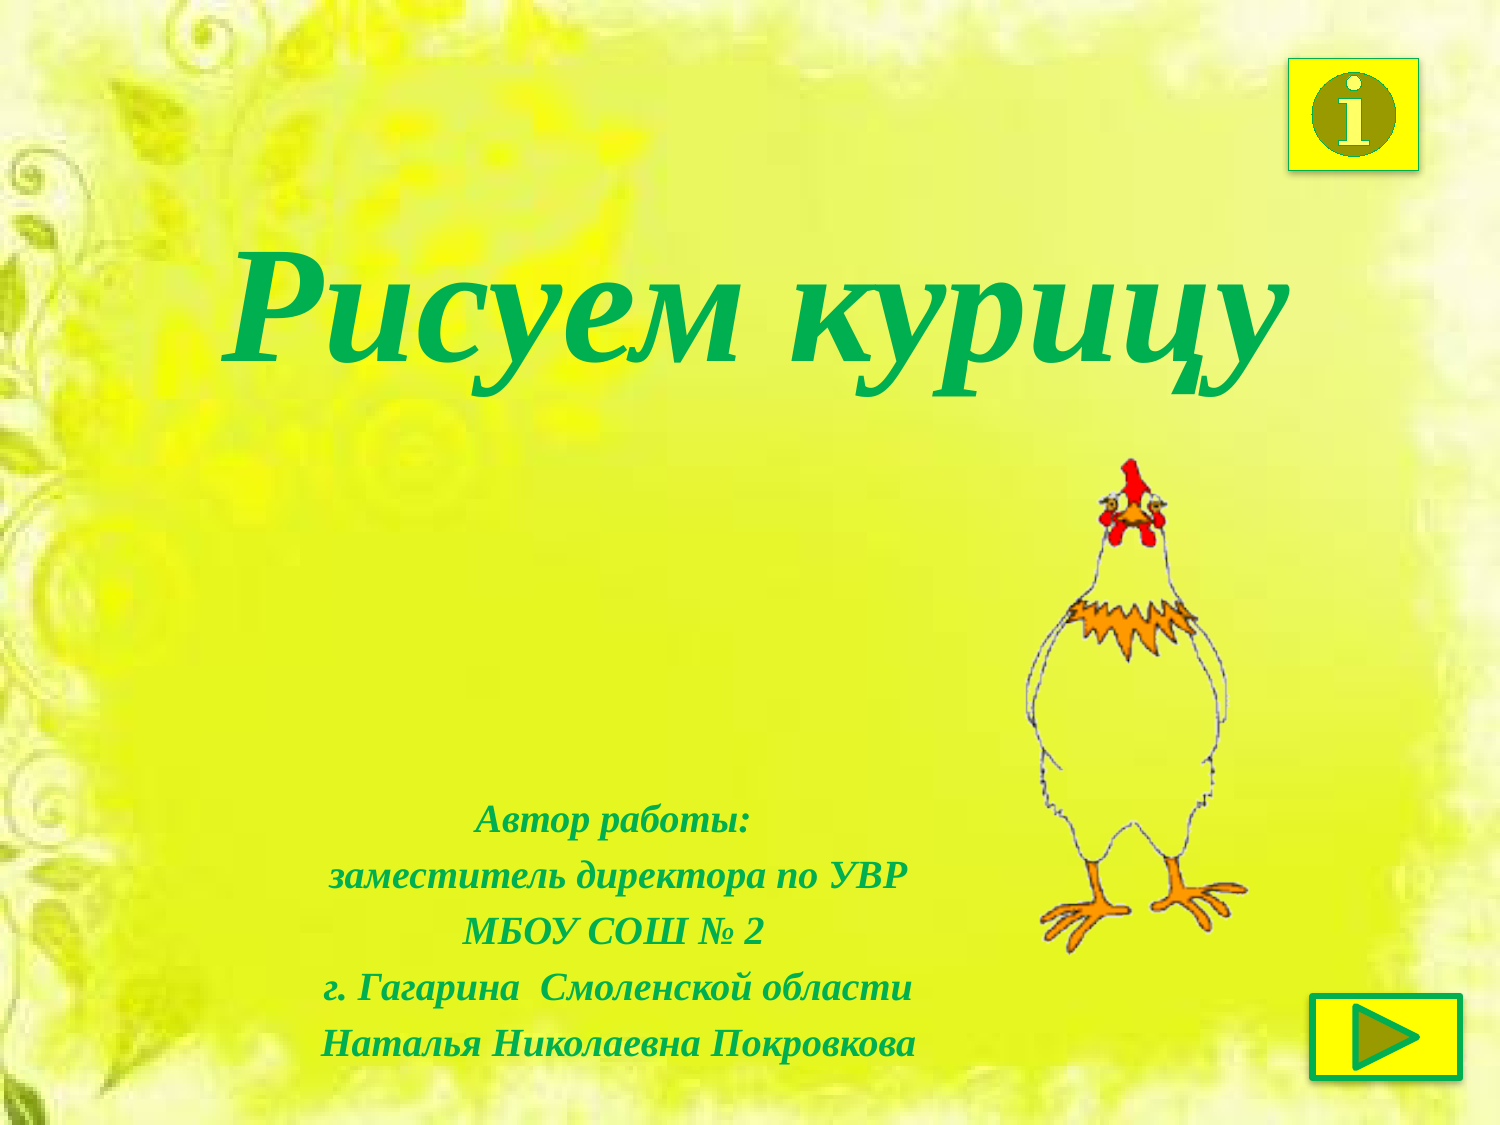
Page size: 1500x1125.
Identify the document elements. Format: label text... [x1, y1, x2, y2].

text_box [1312, 996, 1461, 1079]
text_box [1288, 58, 1419, 171]
text_box Рисуем курицу [140, 187, 1371, 475]
picture [0, 0, 1500, 1125]
text_box Автор работы: заместитель директора по УВР МБОУ СОШ № 2 г. Гагарина Смоленской области Наталья Николаевна Покровкова [93, 785, 1144, 1073]
